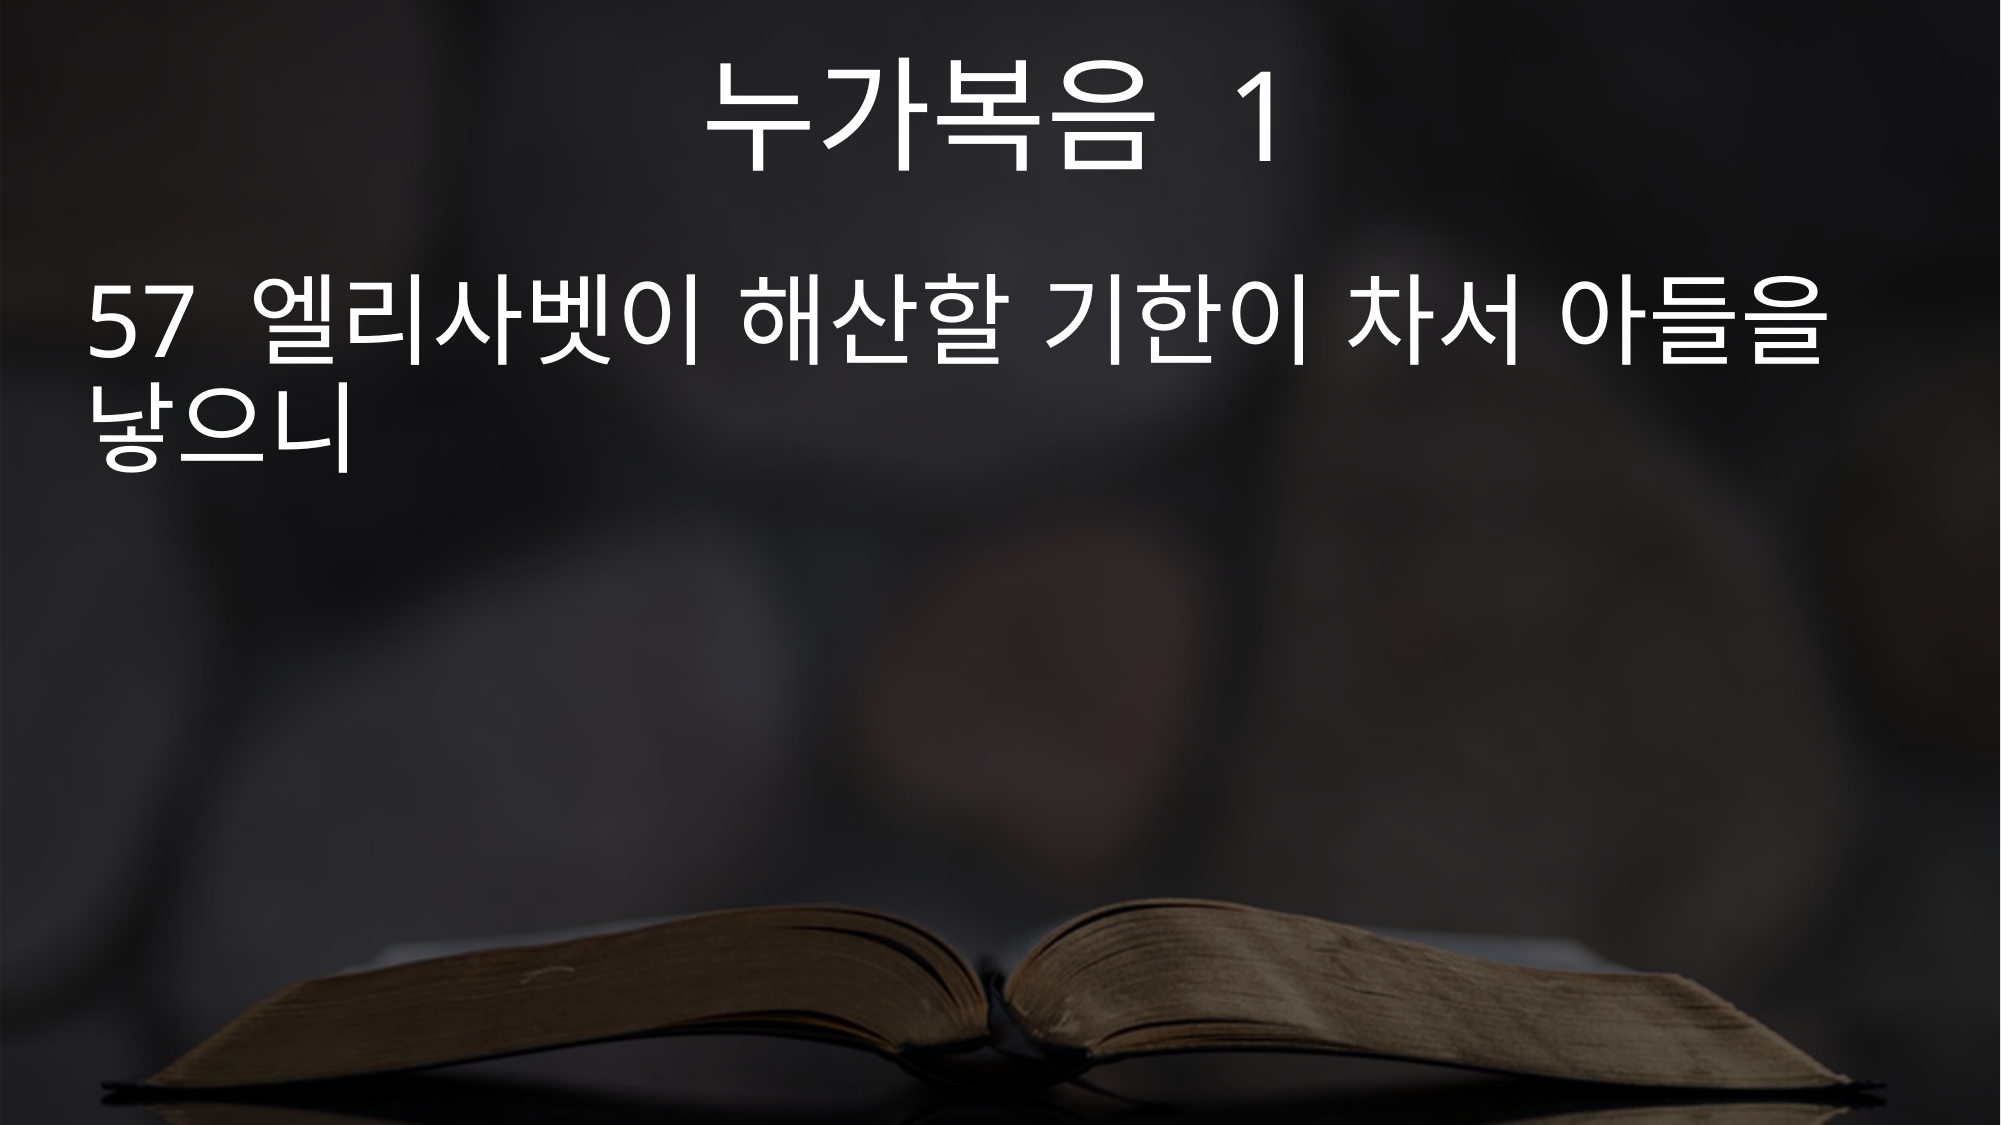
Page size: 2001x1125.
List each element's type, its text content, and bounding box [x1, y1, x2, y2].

footer 누가복음 1 [0, 32, 2000, 192]
list 57 엘리사벳이 해산할 기한이 차서 아들을 낳으니 [69, 263, 1953, 423]
picture [0, 0, 2001, 1125]
